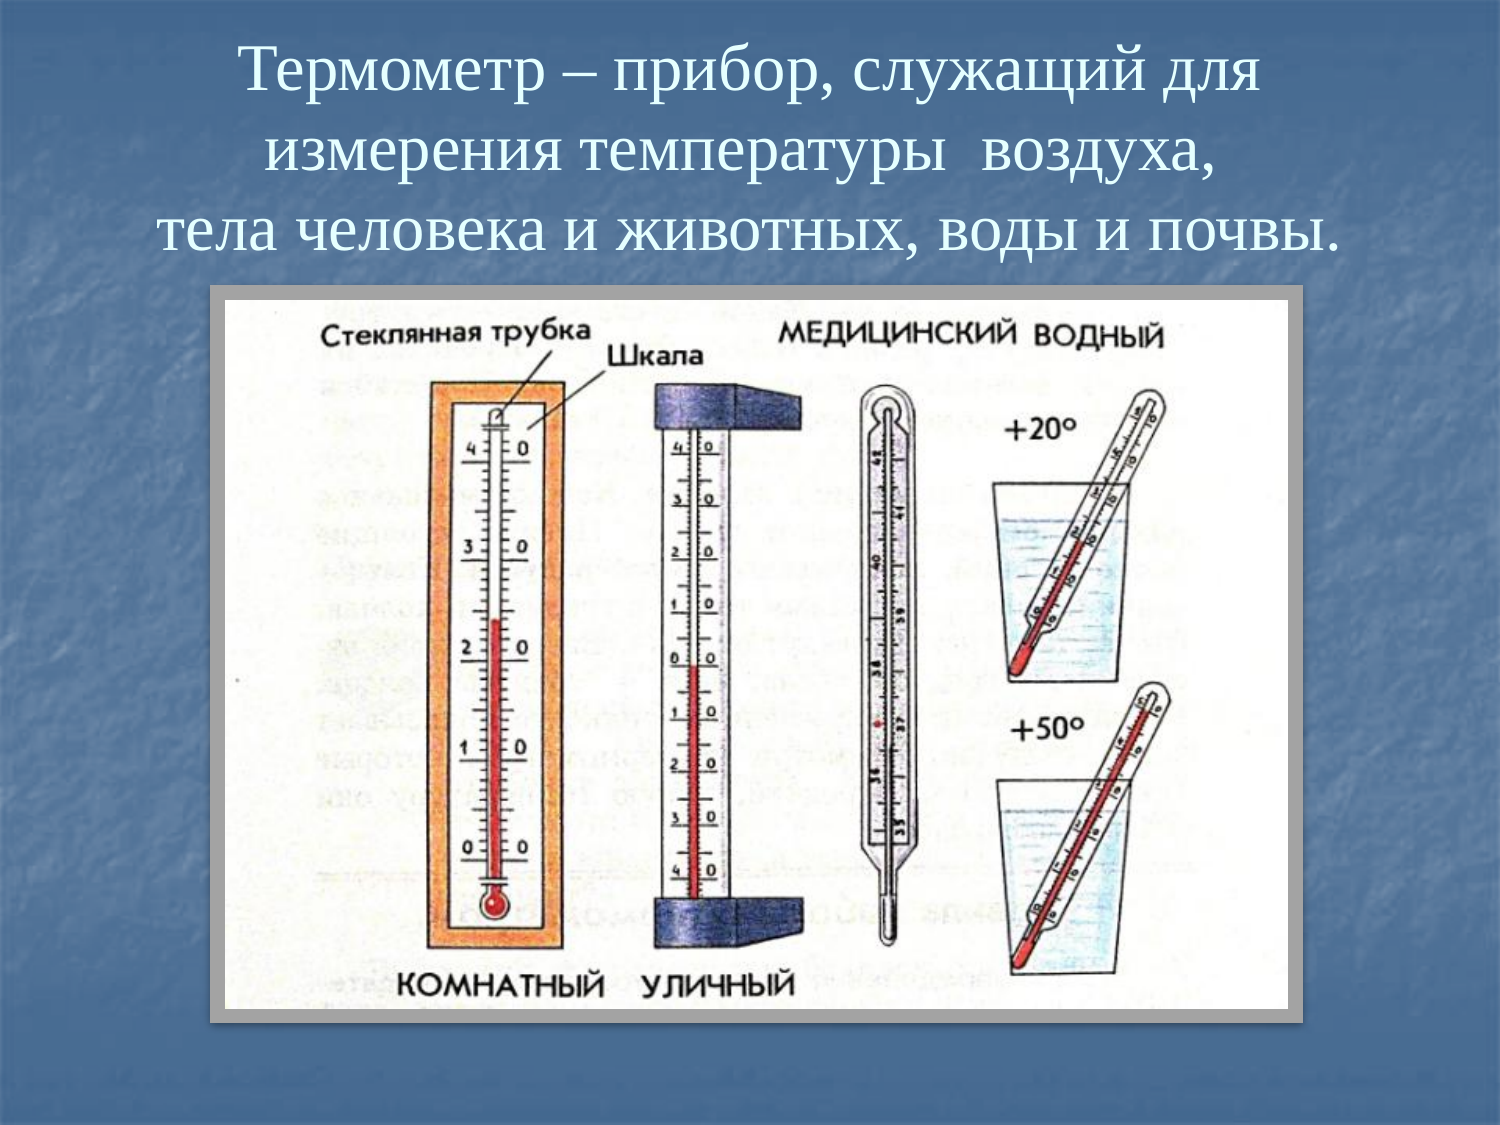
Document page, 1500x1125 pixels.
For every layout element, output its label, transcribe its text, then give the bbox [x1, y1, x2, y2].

title Термометр – прибор, служащий для измерения температуры воздуха, тела человека и животных, воды и почвы. [75, 0, 1425, 288]
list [224, 299, 1289, 1009]
